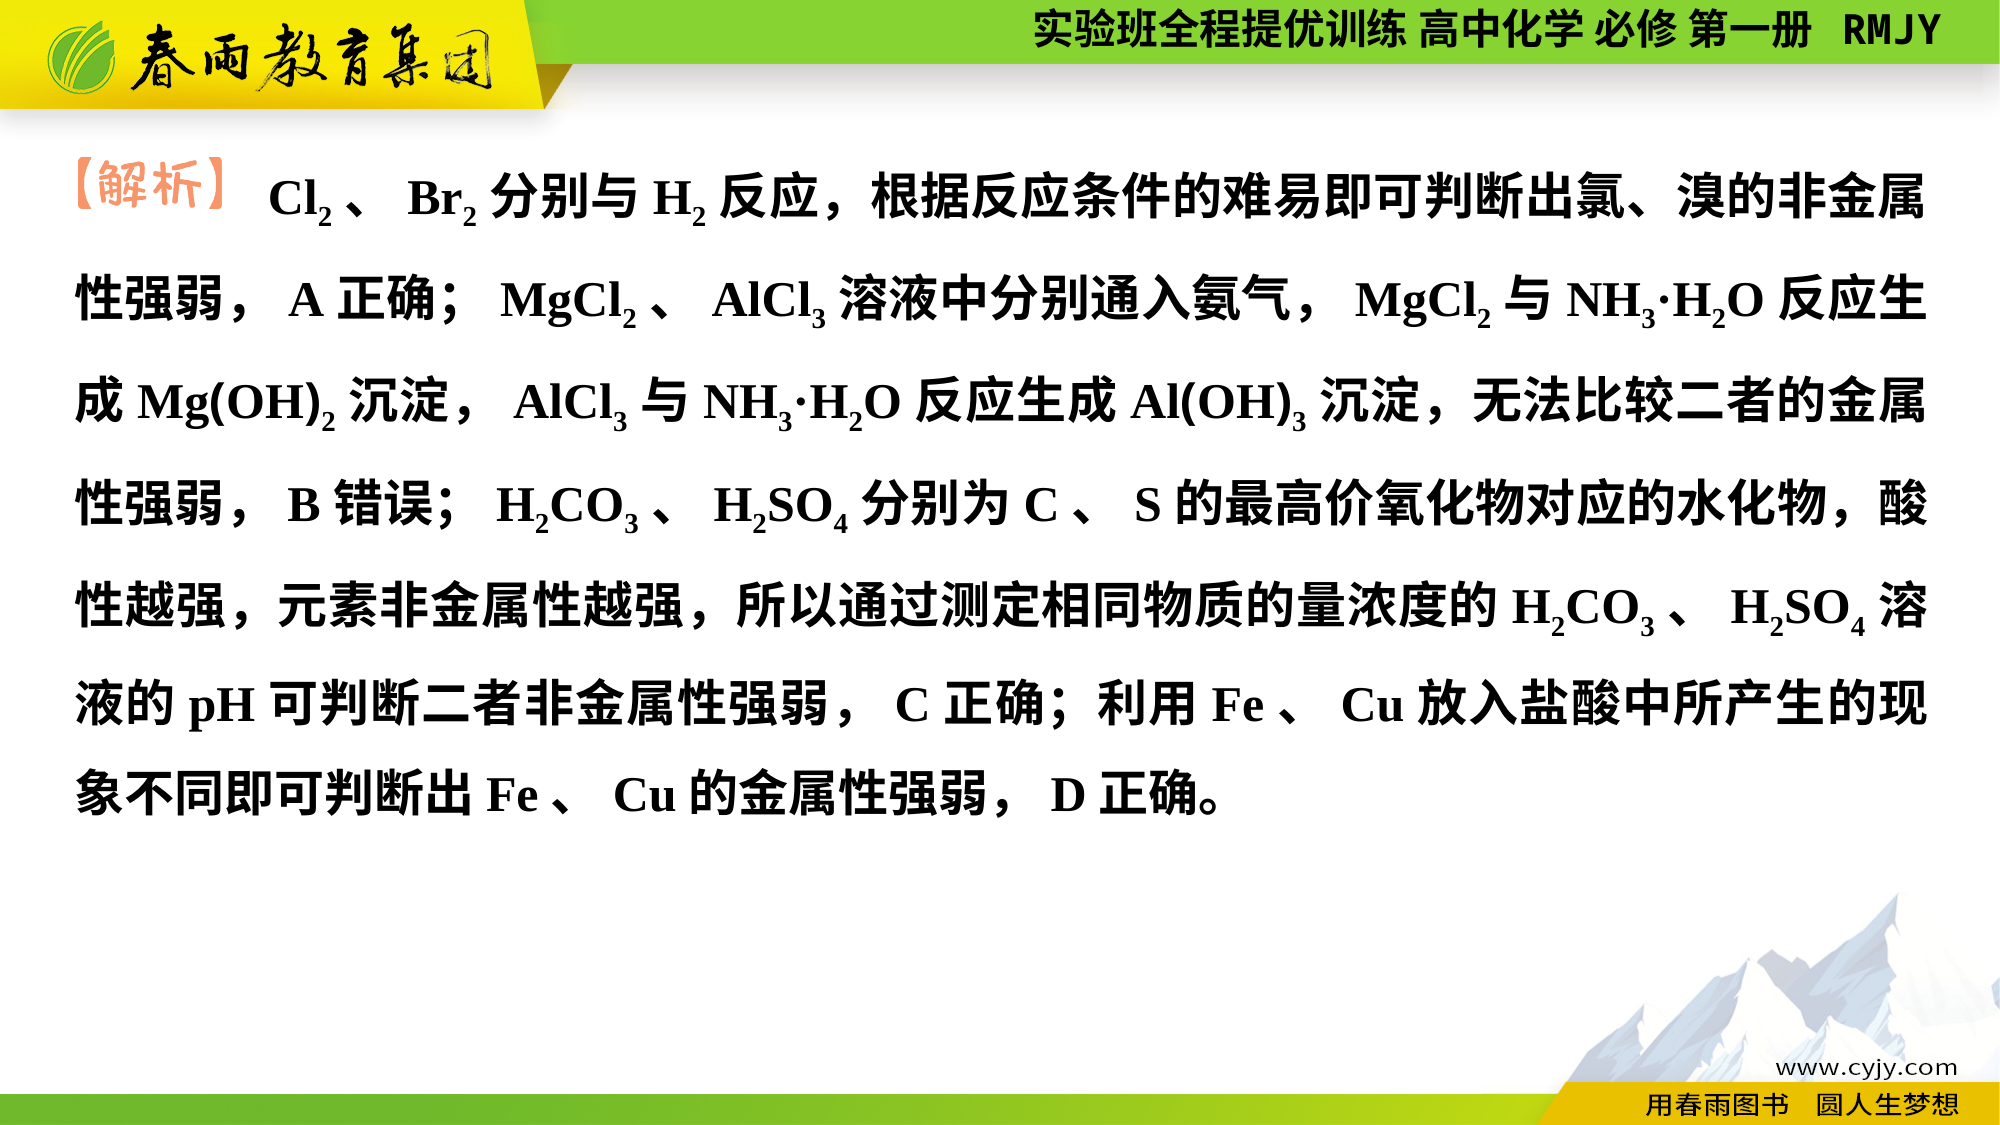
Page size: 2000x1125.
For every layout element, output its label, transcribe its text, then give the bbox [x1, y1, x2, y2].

list Cl2、Br2分别与H2反应，根据反应条件的难易即可判断出氯、溴的非金属性强弱，A正确；MgCl2、AlCl3溶液中分别通入氨气，MgCl2与NH3·H2O反应生成Mg(OH)2沉淀，AlCl3与NH3·H2O反应生成Al(OH)3沉淀，无法比较二者的金属性强弱，B错误；H2CO3、H2SO4分别为C、S的最高价氧化物对应的水化物，酸性越强，元素非金属性越强，所以通过测定相同物质的量浓度的H2CO3、H2SO4溶液的pH可判断二者非金属性强弱，C正确；利用Fe、Cu放入盐酸中所产生的现象不同即可判断出Fe、Cu的金属性强弱，D正确。 [59, 122, 1944, 763]
picture [0, 0, 2000, 1125]
